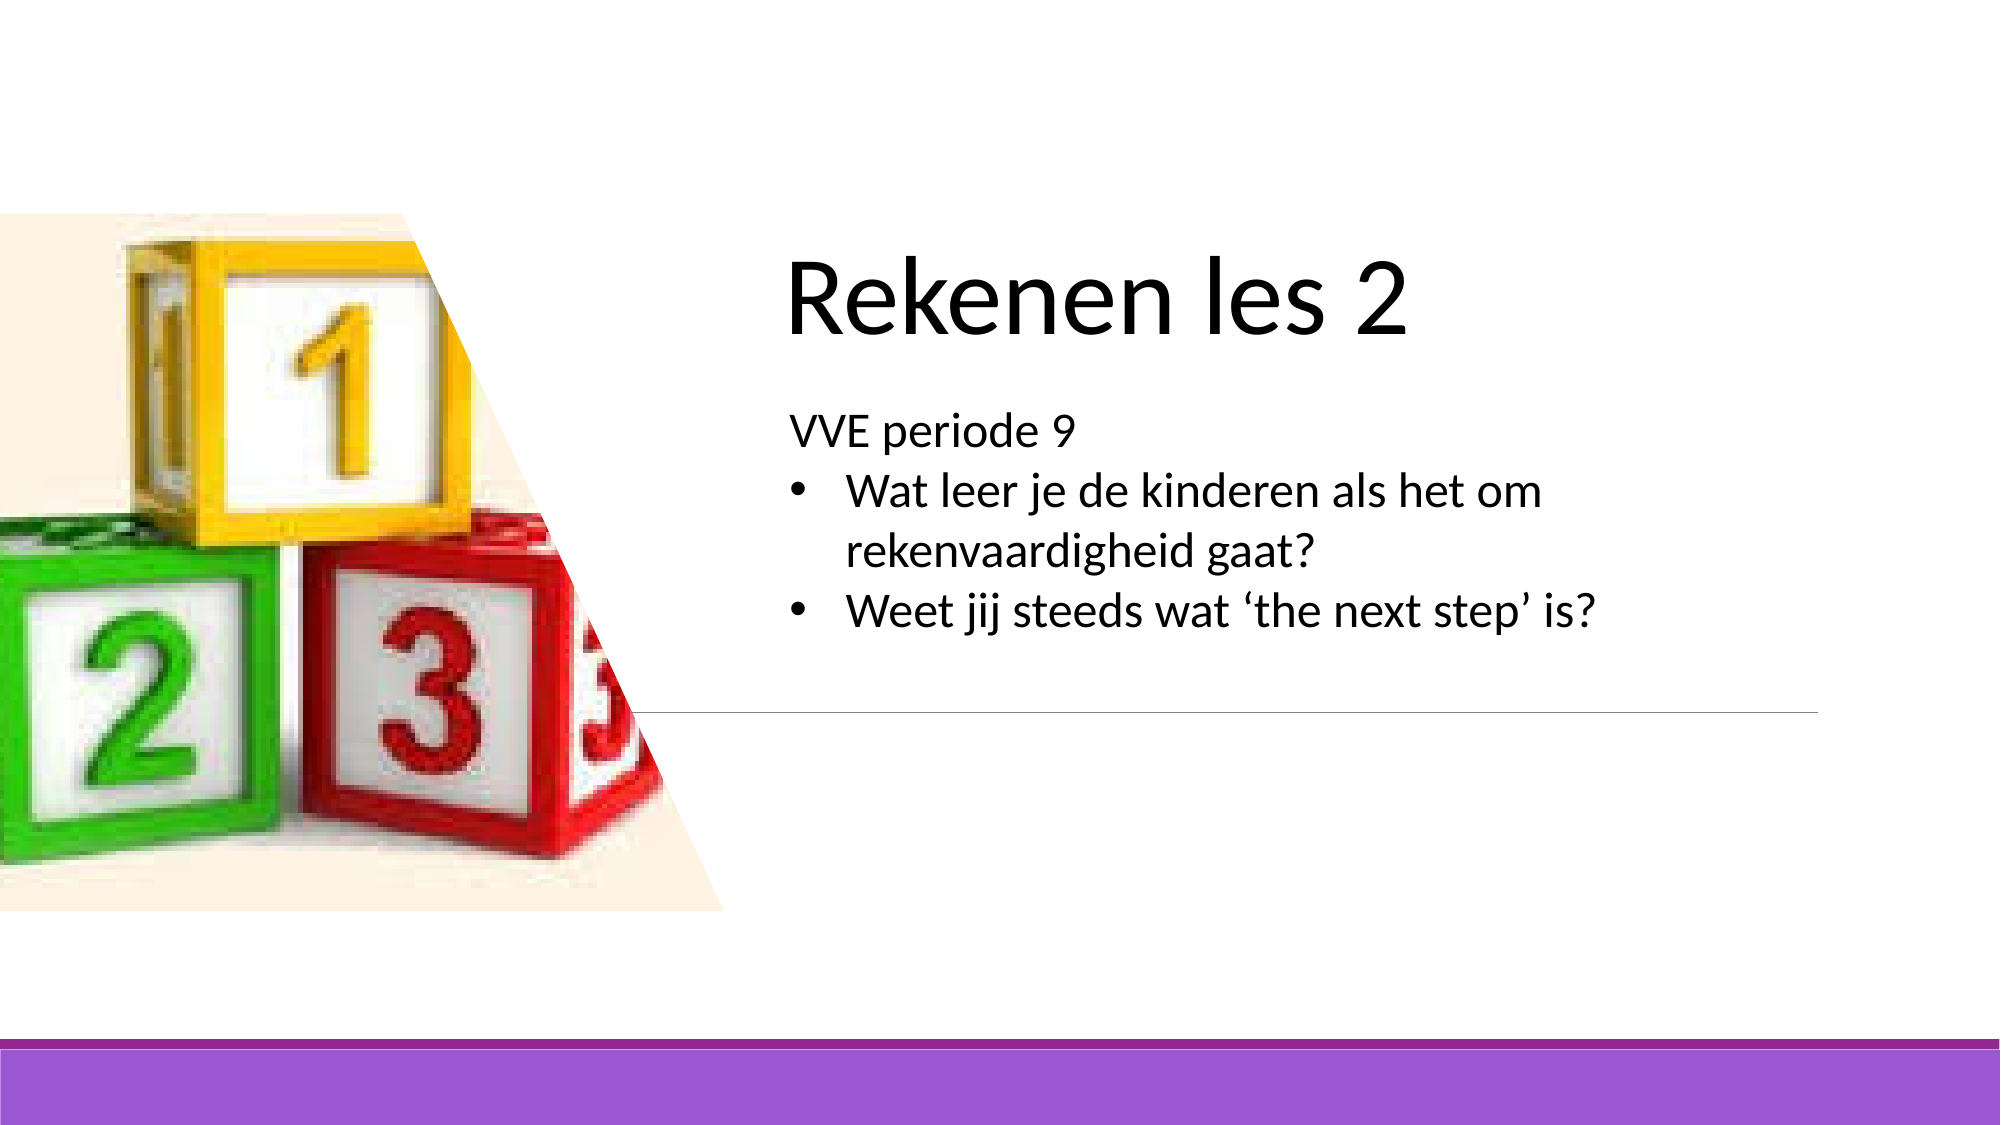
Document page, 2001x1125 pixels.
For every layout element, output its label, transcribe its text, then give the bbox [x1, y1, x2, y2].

title Rekenen les 2 VVE [1452, 299, 1863, 633]
subtitle Wat moeten de kinderen eigenlijk precies leren op het gebied van rekenen? [873, 633, 1863, 784]
text_box VVE periode 9 Wat leer je de kinderen als het om rekenvaardigheid gaat? Weet jij steeds wat ‘the next step’ is? [774, 390, 1797, 646]
picture [0, 213, 725, 912]
text_box Rekenen les 2 [744, 214, 1452, 500]
